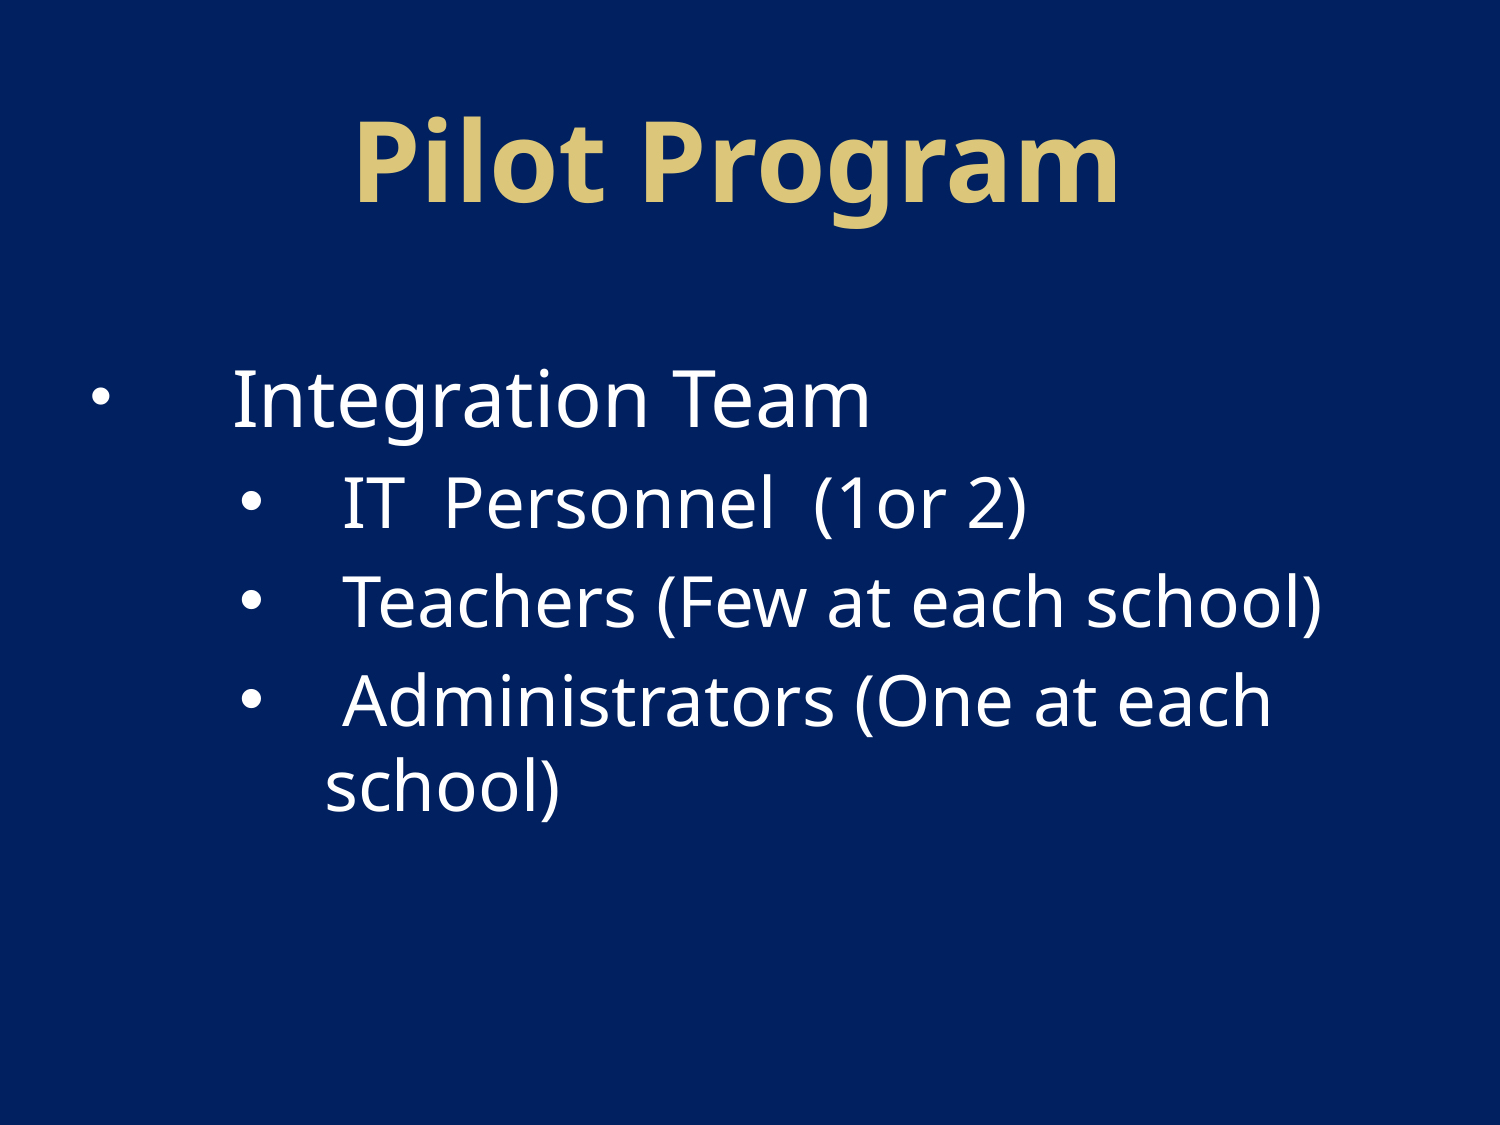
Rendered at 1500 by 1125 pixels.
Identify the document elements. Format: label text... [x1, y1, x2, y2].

title Pilot Program [0, 50, 1475, 224]
list Integration Team IT Personnel (1or 2) Teachers (Few at each school) Administrators (One at each school) [0, 224, 1500, 863]
